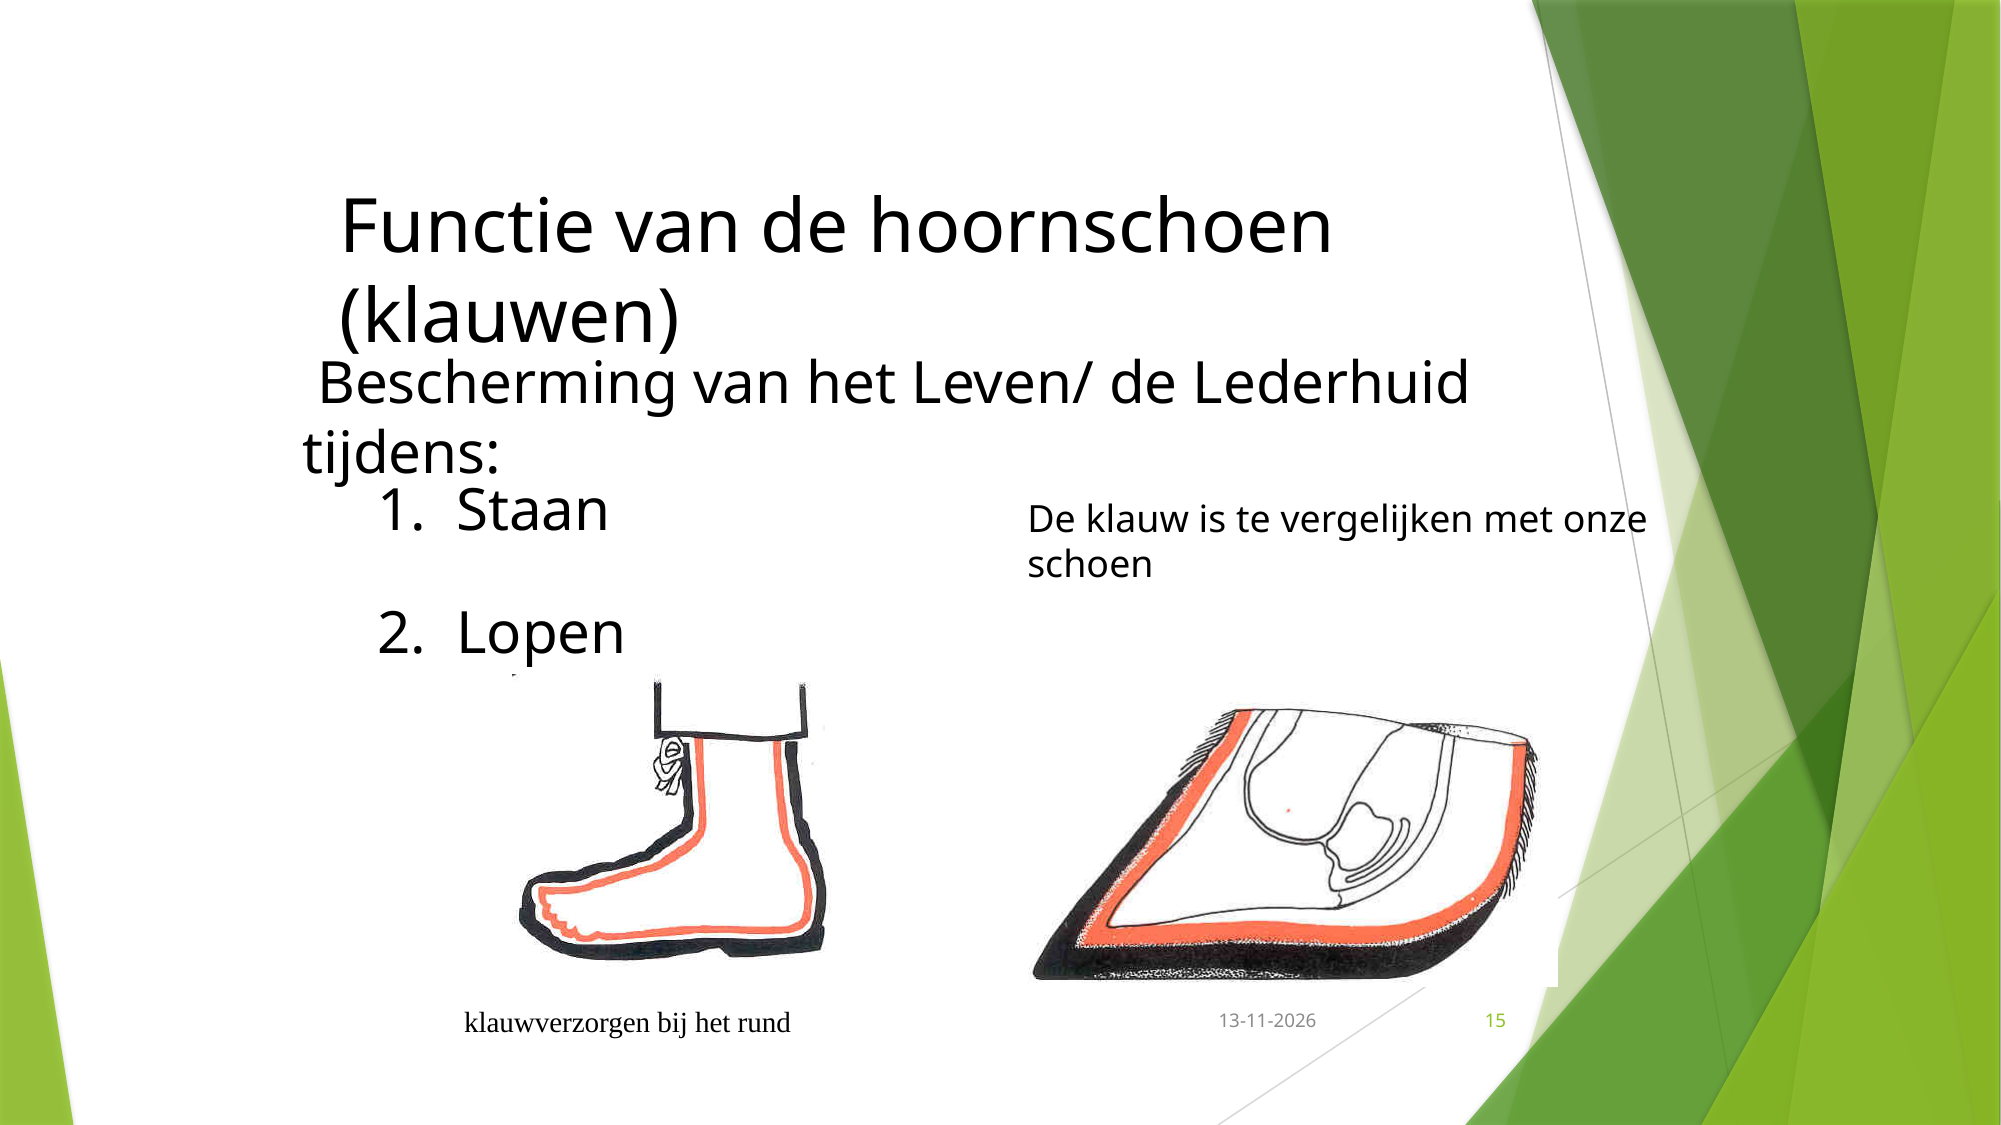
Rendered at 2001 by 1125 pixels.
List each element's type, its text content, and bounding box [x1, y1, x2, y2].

text_box Bescherming van het Leven/ de Lederhuid tijdens: [287, 337, 1675, 493]
text_box Functie van de hoornschoen (klauwen) [324, 169, 1625, 337]
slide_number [1181, 995, 1332, 1051]
slide_number 15 [1409, 995, 1522, 1051]
text_box 2. Lopen [362, 587, 507, 673]
footer klauwverzorgen bij het rund [111, 991, 1145, 1051]
text_box 1. Staan [362, 464, 888, 550]
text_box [511, 486, 1701, 987]
